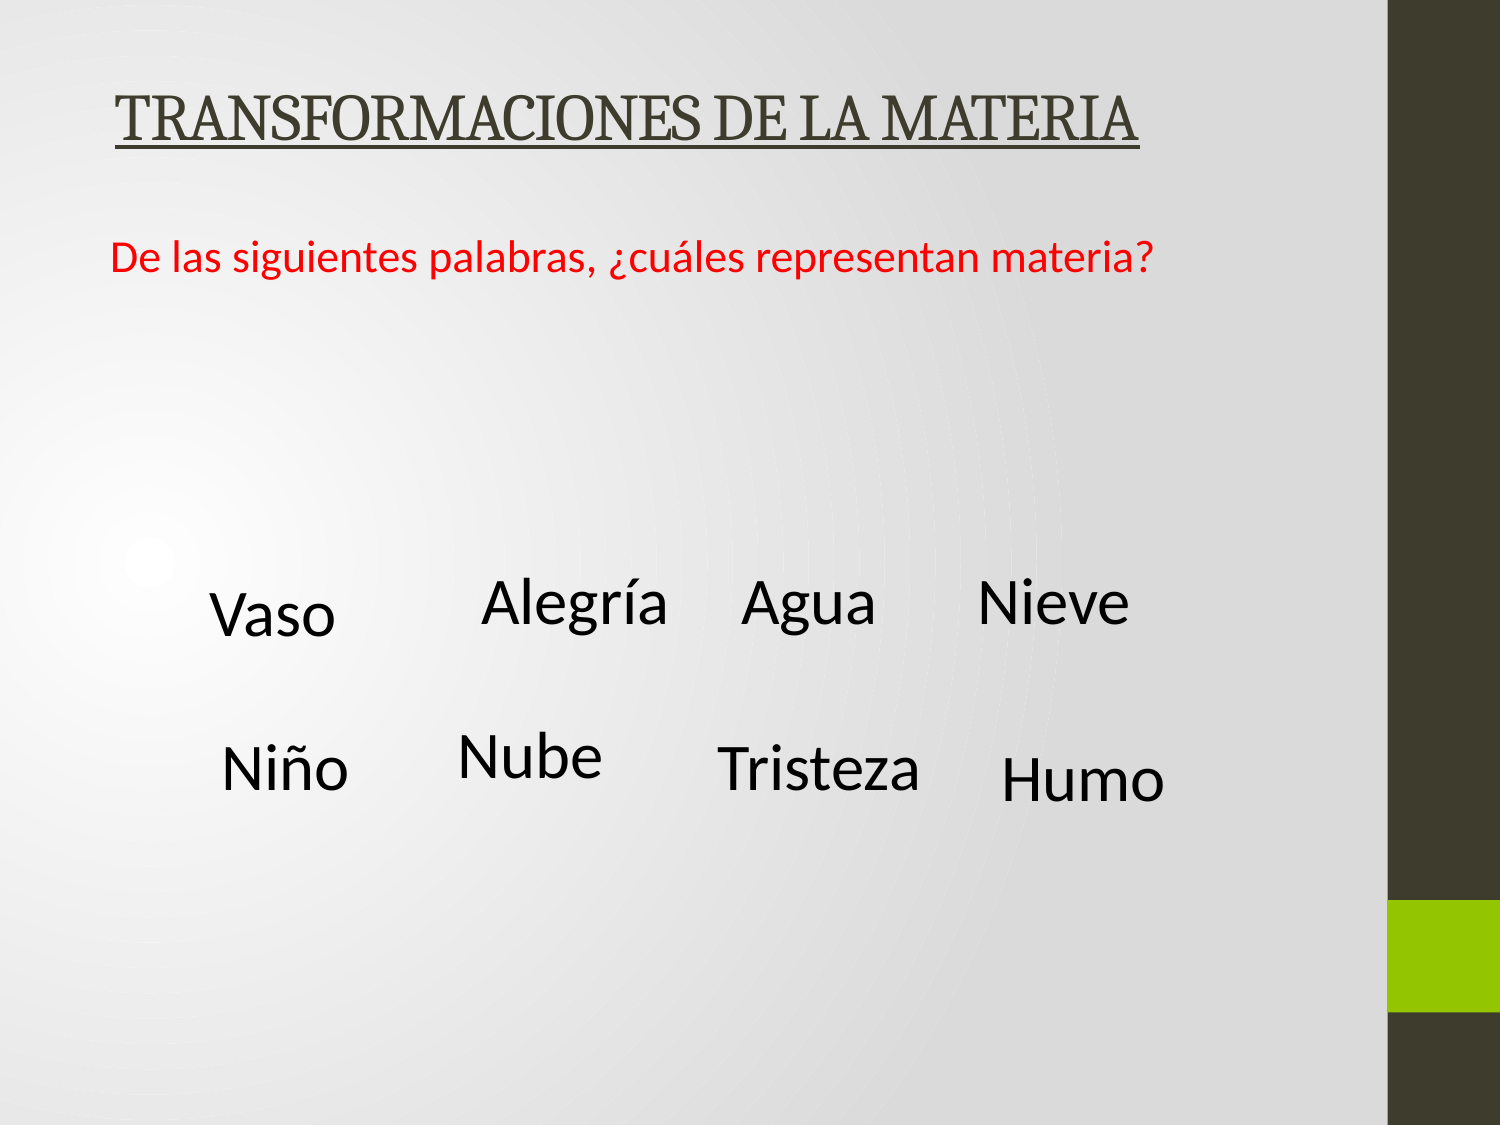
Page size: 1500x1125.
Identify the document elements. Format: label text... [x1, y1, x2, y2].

text_box De las siguientes palabras, ¿cuáles representan materia? [76, 219, 1376, 555]
text_box Alegría [466, 550, 703, 646]
text_box Niño [206, 716, 396, 811]
text_box Nube [442, 704, 632, 799]
text_box TRANSFORMACIONES DE LA MATERIA [100, 66, 1376, 219]
text_box Agua [726, 550, 916, 646]
text_box Tristeza [702, 716, 939, 811]
text_box Vaso [194, 562, 384, 658]
text_box Humo [986, 727, 1211, 823]
text_box Nieve [962, 550, 1152, 646]
